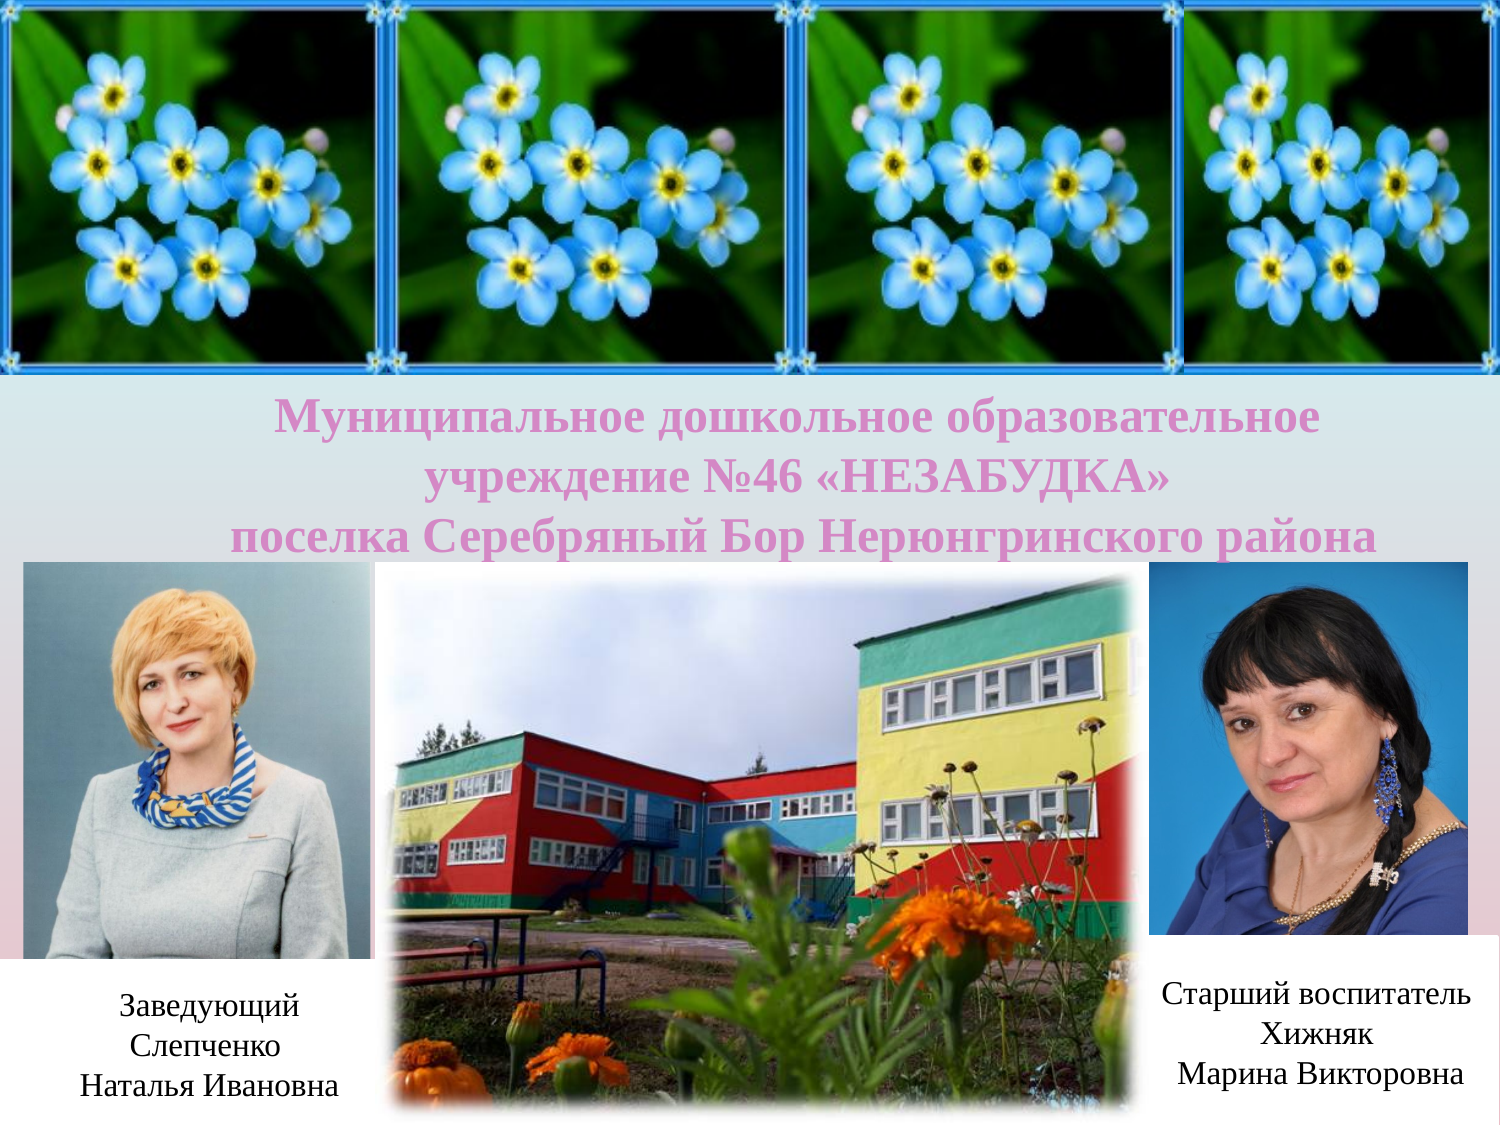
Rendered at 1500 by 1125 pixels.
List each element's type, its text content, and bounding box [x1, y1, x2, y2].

text_box Заведующий Слепченко Наталья Ивановна [0, 959, 369, 1125]
subtitle Муниципальное дошкольное образовательное учреждение №46 «НЕЗАБУДКА» поселка Серебряный Бор Нерюнгринского района [187, 383, 1421, 493]
text_box Старший воспитатель Хижняк Марина Викторовна [1152, 935, 1499, 1125]
picture [374, 562, 1468, 1125]
picture [0, 0, 1500, 376]
picture [23, 562, 371, 985]
